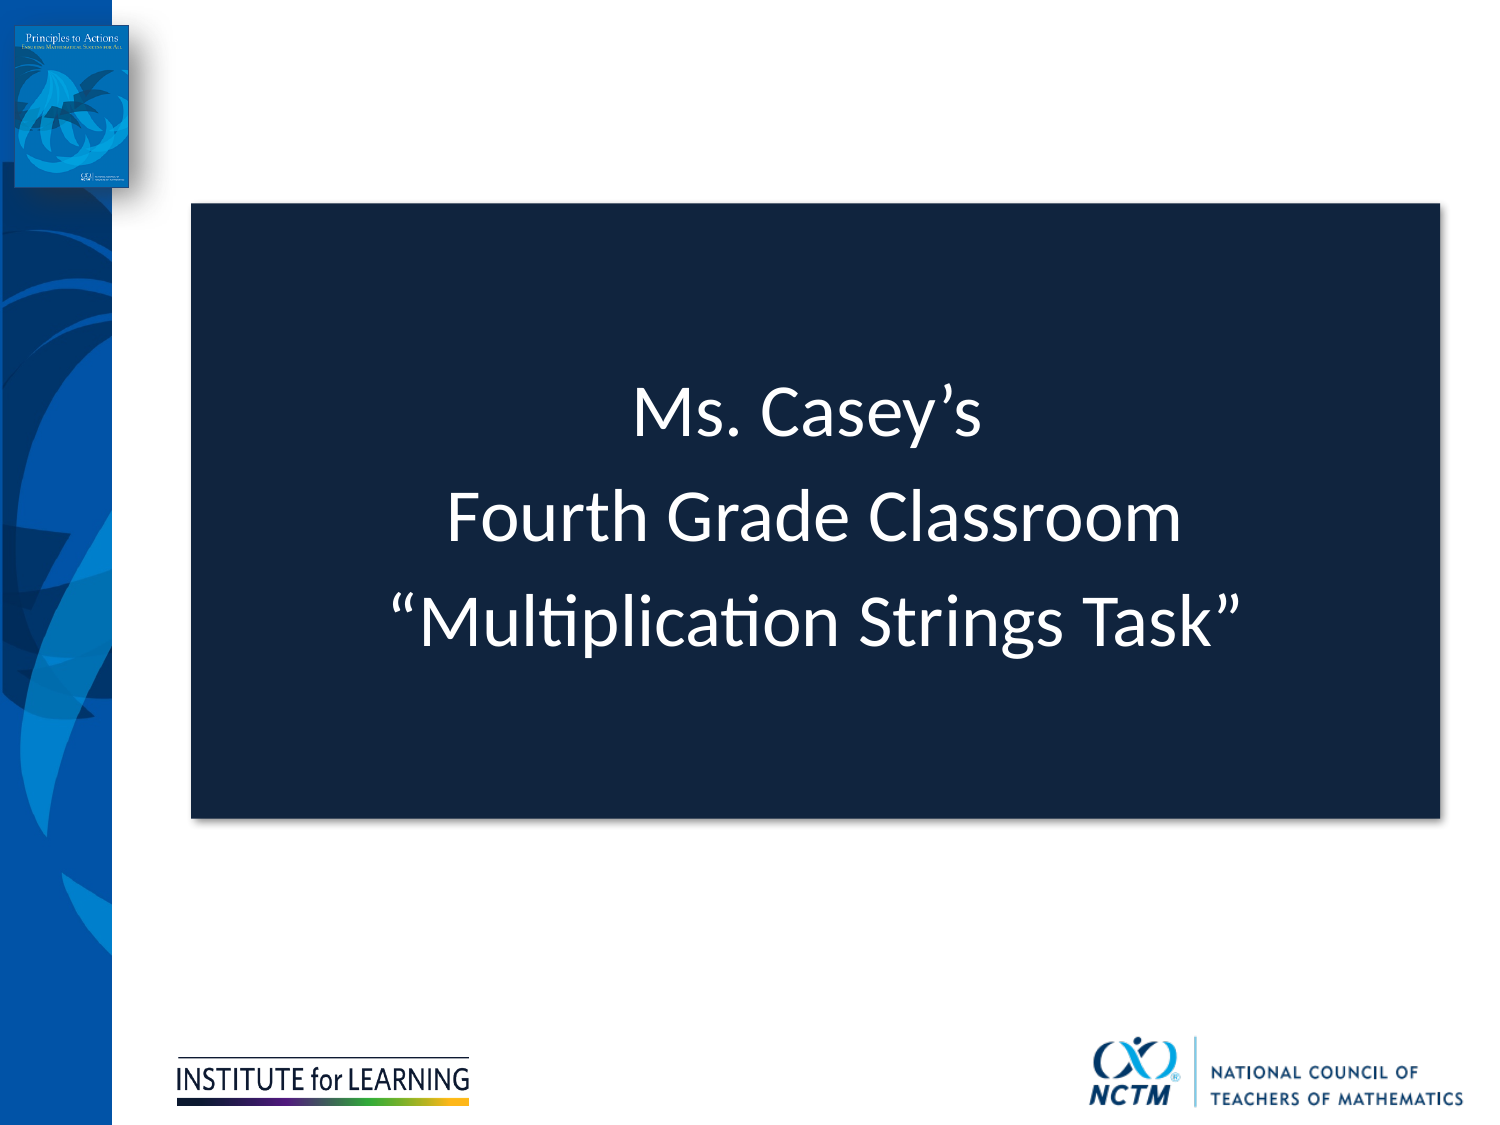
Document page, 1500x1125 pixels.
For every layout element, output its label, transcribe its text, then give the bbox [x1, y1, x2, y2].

picture [177, 1056, 469, 1107]
picture [15, 26, 128, 187]
list Ms. Casey’s Fourth Grade Classroom “Multiplication Strings Task” [191, 203, 1441, 819]
picture [0, 0, 112, 1125]
